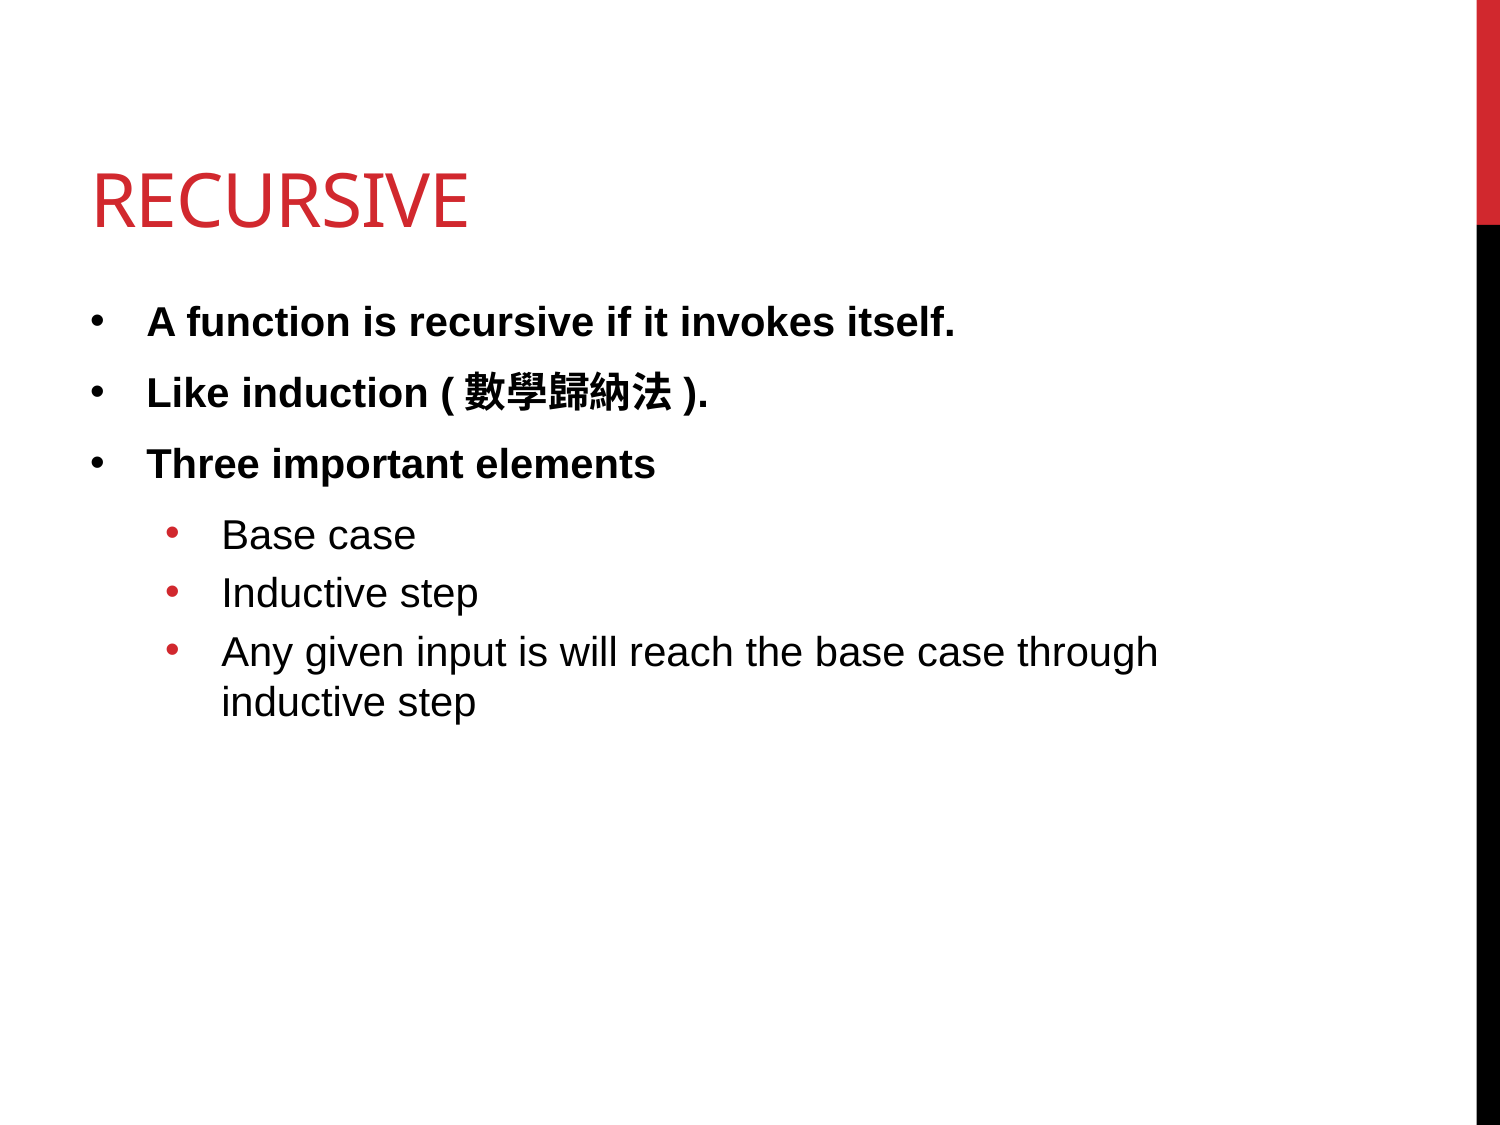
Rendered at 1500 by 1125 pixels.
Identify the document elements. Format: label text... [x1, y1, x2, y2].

list A function is recursive if it invokes itself. Like induction (數學歸納法). Three important elements Base case Inductive step Any given input is will reach the base case through inductive step [75, 287, 1325, 1005]
title Recursive [75, 25, 1025, 250]
